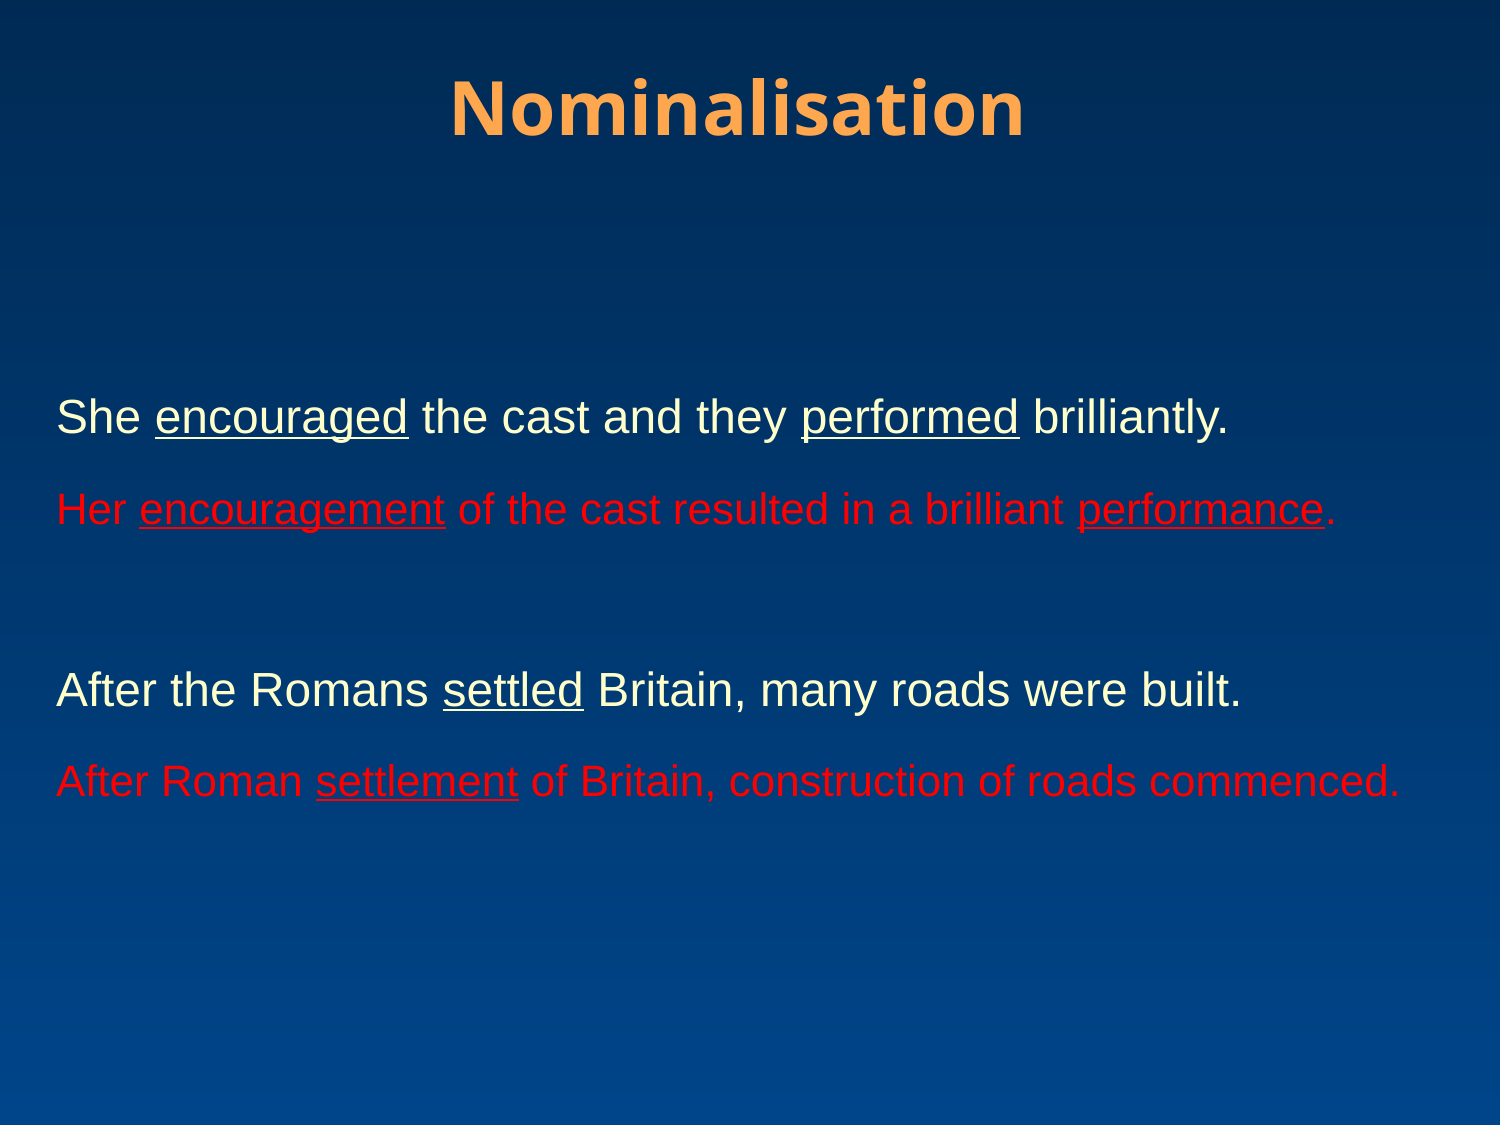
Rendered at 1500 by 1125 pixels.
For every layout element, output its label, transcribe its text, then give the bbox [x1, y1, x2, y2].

text_box She encouraged the cast and they performed brilliantly. Her encouragement of the cast resulted in a brilliant performance. After the Romans settled Britain, many roads were built. After Roman settlement of Britain, construction of roads commenced. [41, 196, 1471, 1059]
text_box Nominalisation [112, 42, 1365, 169]
